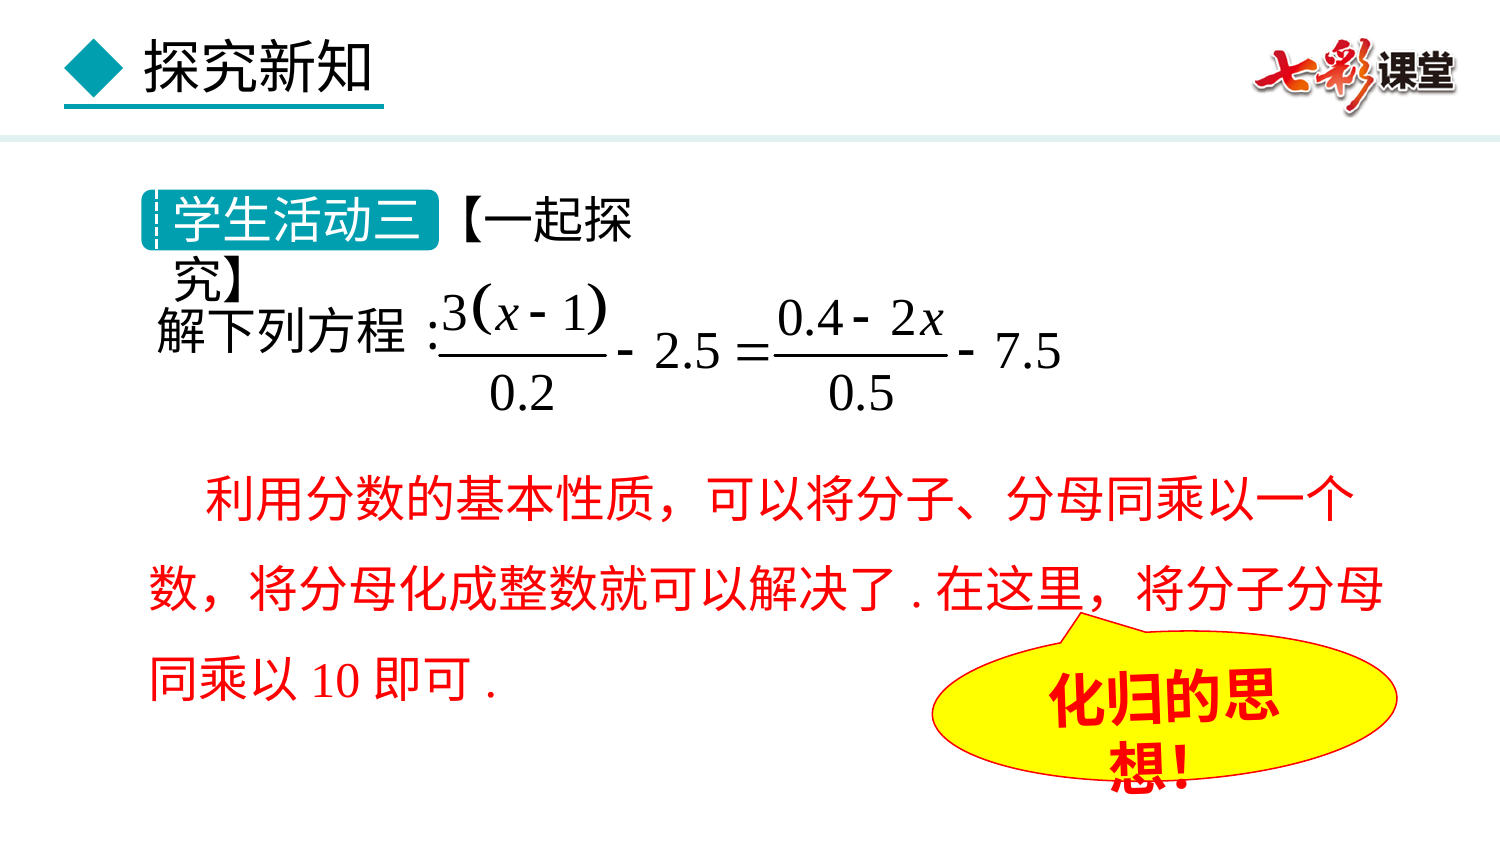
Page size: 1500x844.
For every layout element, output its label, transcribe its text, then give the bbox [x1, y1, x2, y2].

text_box 利用分数的基本性质，可以将分子、分母同乘以一个数，将分母化成整数就可以解决了.在这里，将分子分母同乘以10即可. [133, 429, 1428, 715]
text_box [141, 180, 744, 257]
picture [1249, 32, 1461, 118]
text_box 解下列方程: [123, 291, 425, 367]
text_box 化归的思想！ [932, 612, 1398, 782]
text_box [430, 275, 1070, 422]
